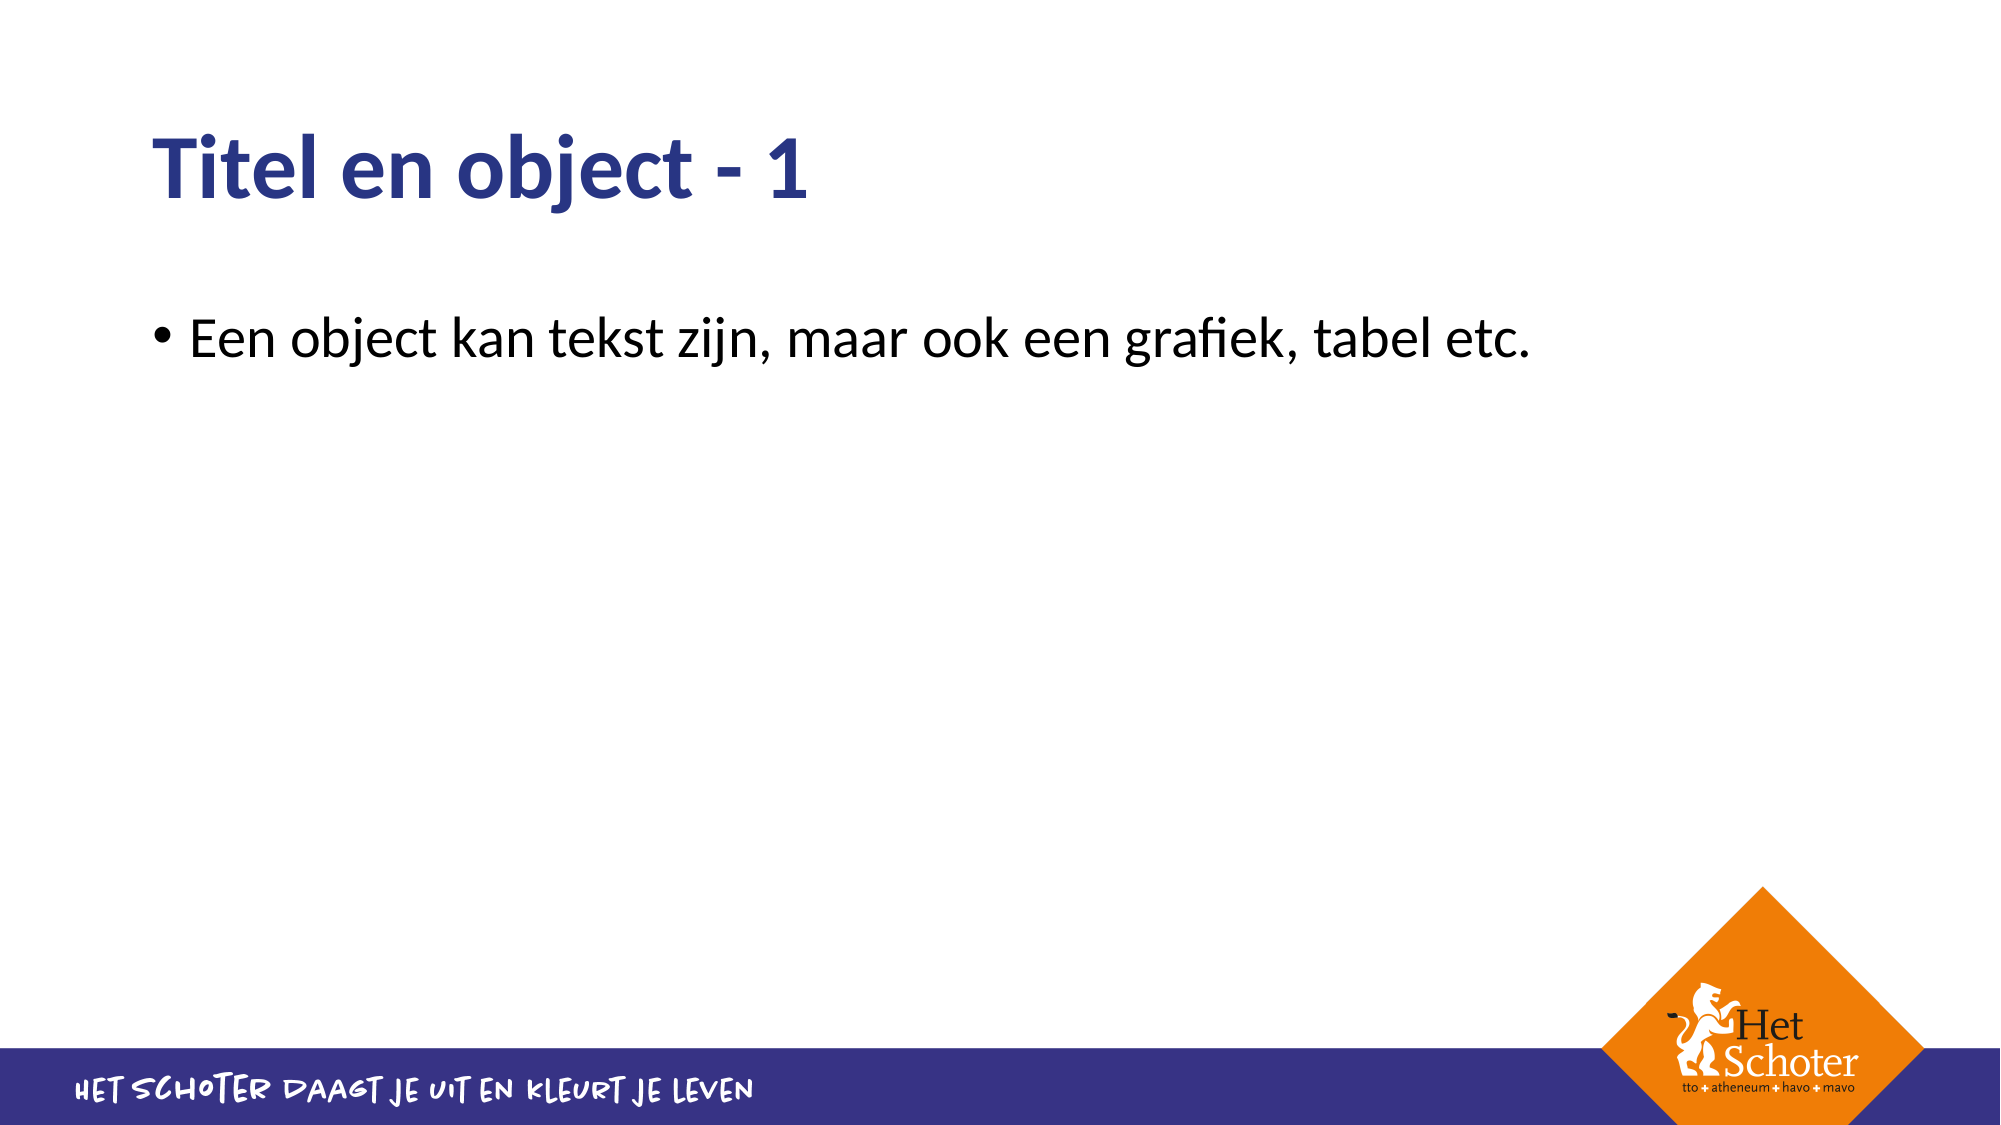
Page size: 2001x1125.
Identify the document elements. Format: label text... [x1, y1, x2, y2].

list Een object kan tekst zijn, maar ook een grafiek, tabel etc. [137, 299, 1863, 1014]
picture [0, 882, 2000, 1125]
title Titel en object - 1 [137, 59, 1863, 278]
